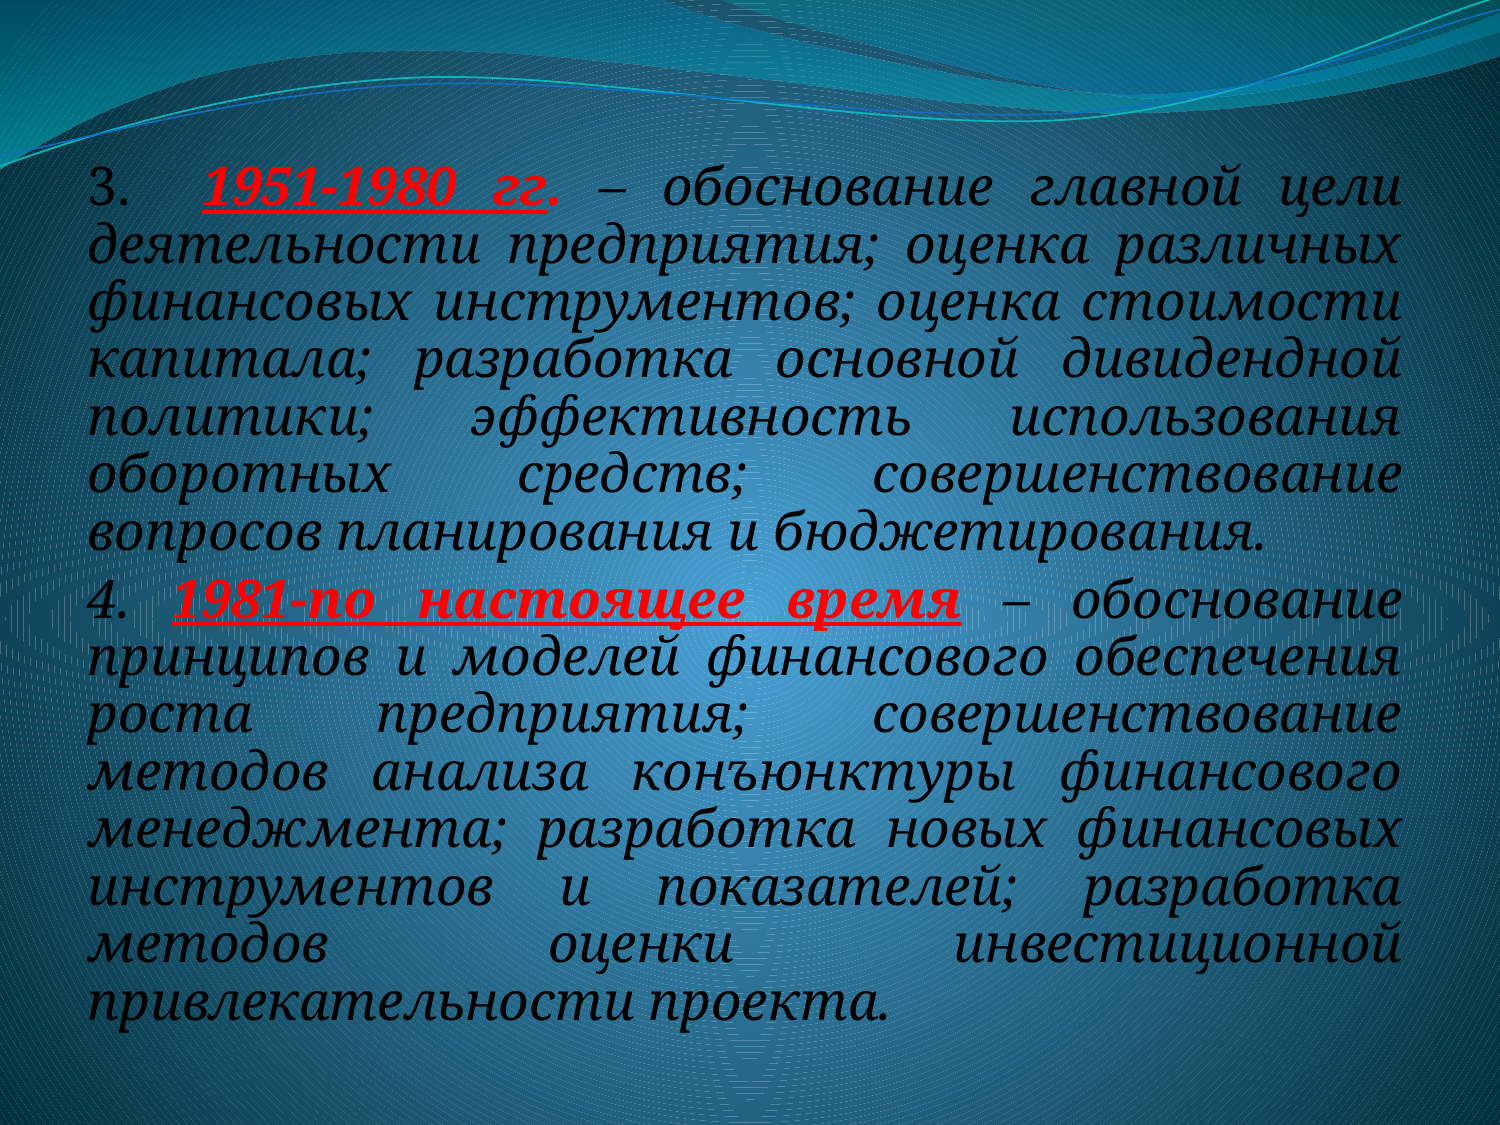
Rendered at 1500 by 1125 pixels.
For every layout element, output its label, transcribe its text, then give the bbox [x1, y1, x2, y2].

subtitle 3. 1951-1980 гг. – обоснование главной цели деятельности предприятия; оценка различных финансовых инструментов; оценка стоимости капитала; разработка основной дивидендной политики; эффективность использования оборотных средств; совершенствование вопросов планирования и бюджетирования. 4. 1981-по настоящее время – обоснование принципов и моделей финансового обеспечения роста предприятия; совершенствование методов анализа конъюнктуры финансового менеджмента; разработка новых финансовых инструментов и показателей; разработка методов оценки инвестиционной привлекательности проекта. [87, 152, 1407, 1055]
